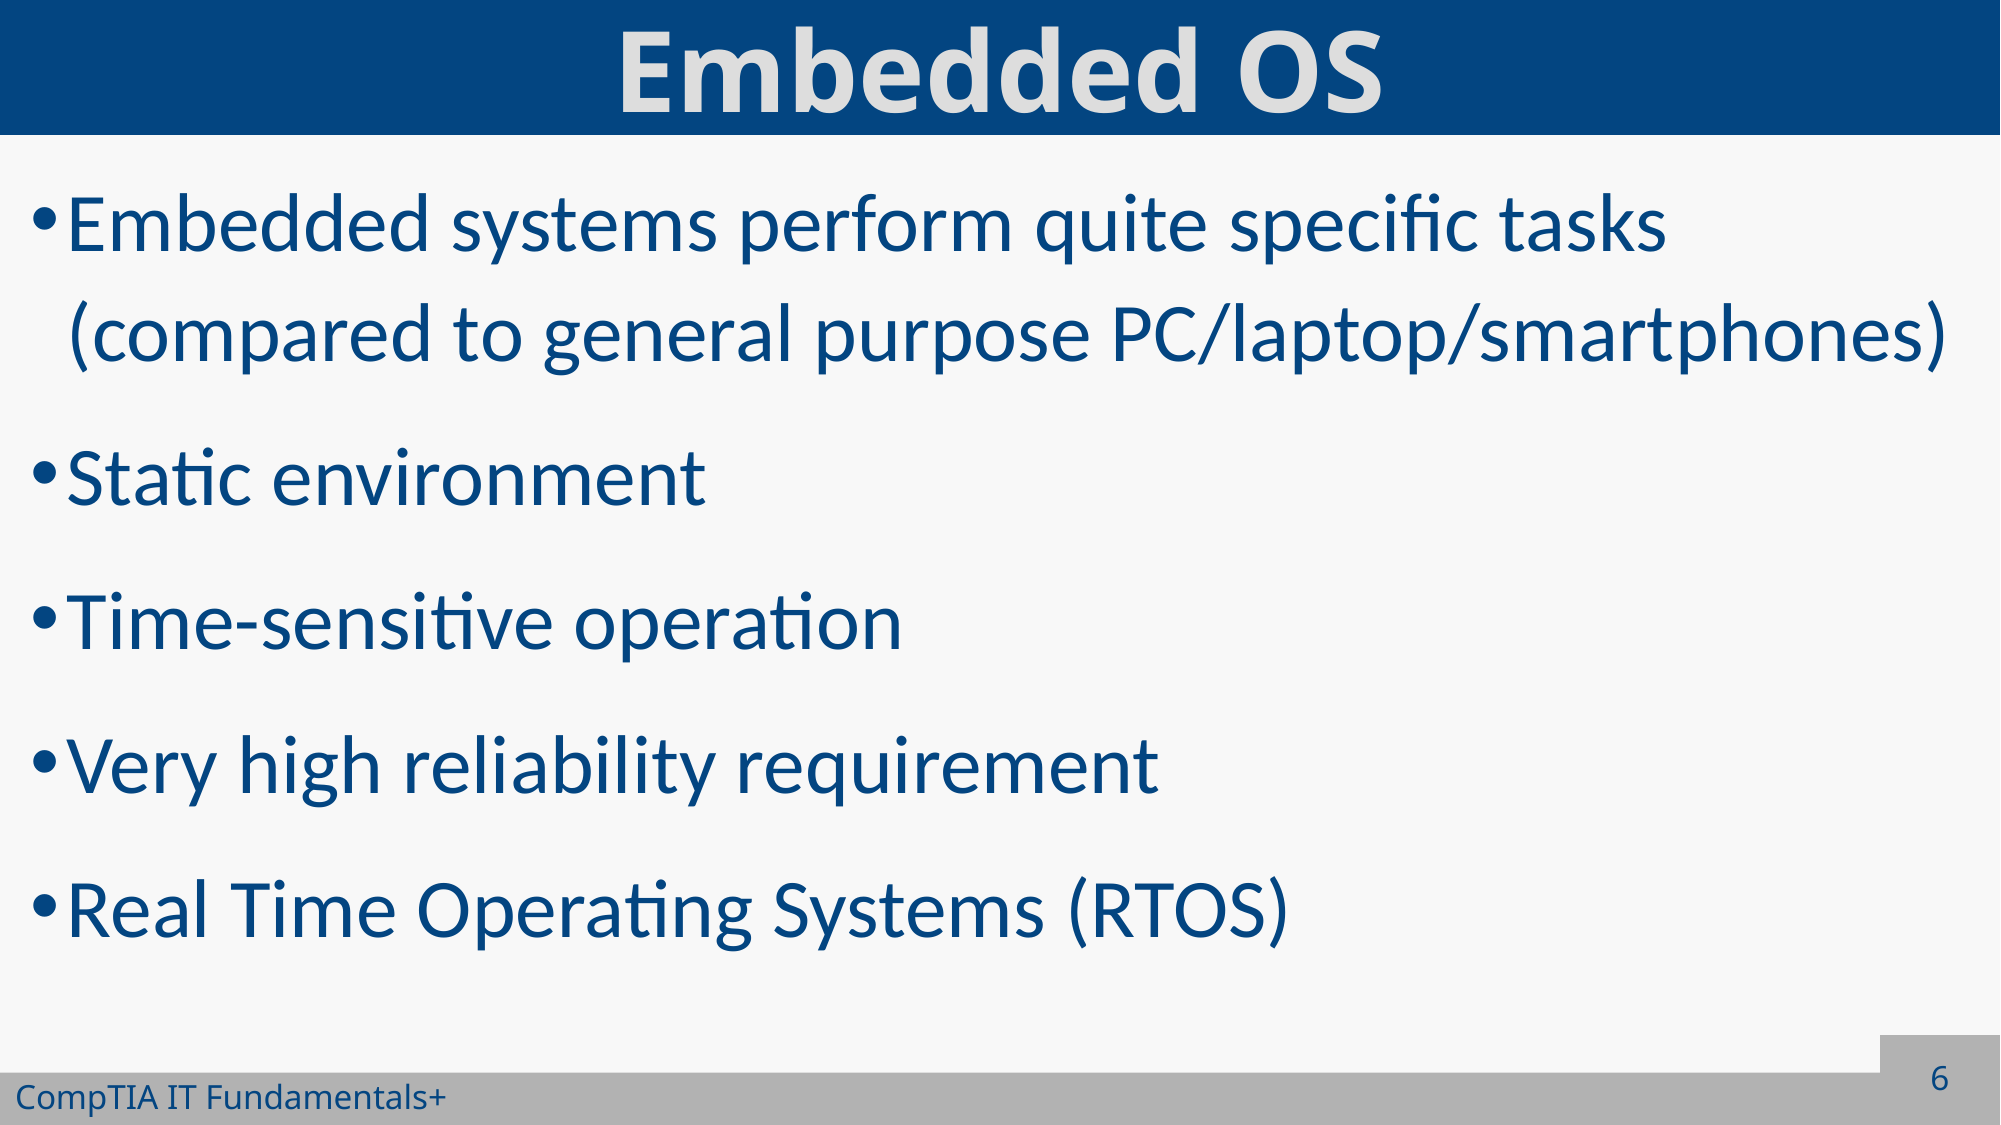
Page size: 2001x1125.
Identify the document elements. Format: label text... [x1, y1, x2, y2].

list Embedded systems perform quite specific tasks (compared to general purpose PC/laptop/smartphones) Static environment Time-sensitive operation Very high reliability requirement Real Time Operating Systems (RTOS) [15, 149, 1980, 1065]
title Embedded OS [0, 0, 2000, 135]
slide_number 6 [1880, 1035, 2000, 1125]
footer CompTIA IT Fundamentals+ [0, 1072, 1880, 1125]
